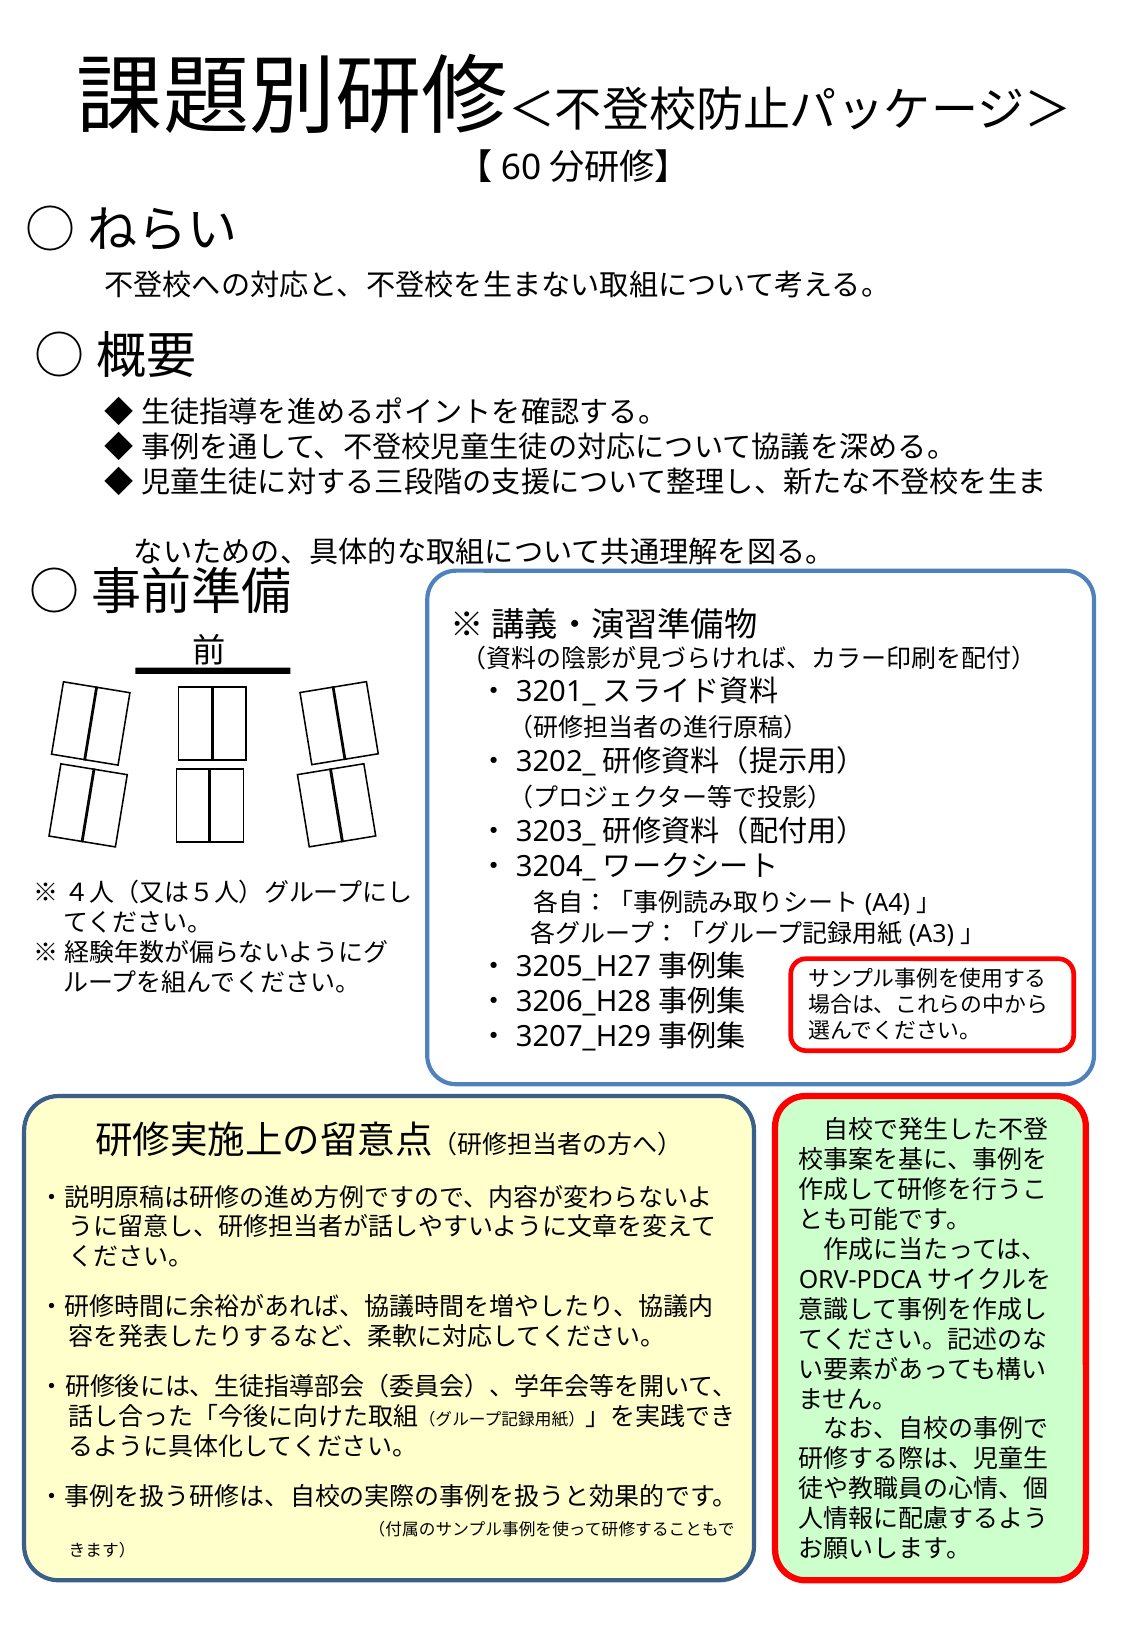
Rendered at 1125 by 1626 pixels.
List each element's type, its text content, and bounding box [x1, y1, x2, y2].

text_box 不登校への対応と、不登校を生まない取組について考える。 [89, 258, 1094, 309]
text_box 自校で発生した不登校事案を基に、事例を作成して研修を行うことも可能です。 作成に当たっては、ORV-PDCAサイクルを意識して事例を作成してください。記述のない要素があっても構いません。 なお、自校の事例で研修する際は、児童生徒や教職員の心情、個人情報に配慮するようお願いします。 [773, 1093, 1089, 1583]
text_box ○事前準備 [14, 552, 307, 628]
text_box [790, 956, 1078, 1053]
text_box ※４人（又は５人）グループにしてください。 ※経験年数が偏らないようにグループを組んでください。 [18, 868, 428, 1004]
text_box ※講義・演習準備物 （資料の陰影が見づらければ、カラー印刷を配付） ・3201_スライド資料 （研修担当者の進行原稿） ・3202_研修資料（提示用） （プロジェクター等で投影） ・3203_研修資料（配付用） ・3204_ワークシート 各自：「事例読み取りシート(A4)」 各グループ：「グループ記録用紙(A3)」 ・3205_H27事例集 ・3206_H28事例集 ・3207_H29事例集 [425, 568, 1097, 1087]
text_box ○ねらい [10, 190, 253, 266]
text_box 課題別研修＜不登校防止パッケージ＞ 【60分研修】 [47, 9, 1101, 218]
text_box ○概要 [19, 316, 212, 392]
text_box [54, 621, 374, 843]
text_box ◆生徒指導を進めるポイントを確認する。 ◆事例を通して、不登校児童生徒の対応について協議を深める。 ◆児童生徒に対する三段階の支援について整理し、新たな不登校を生ま ないための、具体的な取組について共通理解を図る。 [90, 385, 1079, 576]
text_box 研修実施上の留意点（研修担当者の方へ） ・説明原稿は研修の進め方例ですので、内容が変わらないように留意し、研修担当者が話しやすいように文章を変えてください。 ・研修時間に余裕があれば、協議時間を増やしたり、協議内容を発表したりするなど、柔軟に対応してください。 ・研修後には、生徒指導部会（委員会）、学年会等を開いて、話し合った「今後に向けた取組（グループ記録用紙）」を実践できるように具体化してください。 ・事例を扱う研修は、自校の実際の事例を扱うと効果的です。 （付属のサンプル事例を使って研修することもできます） [21, 1093, 757, 1583]
